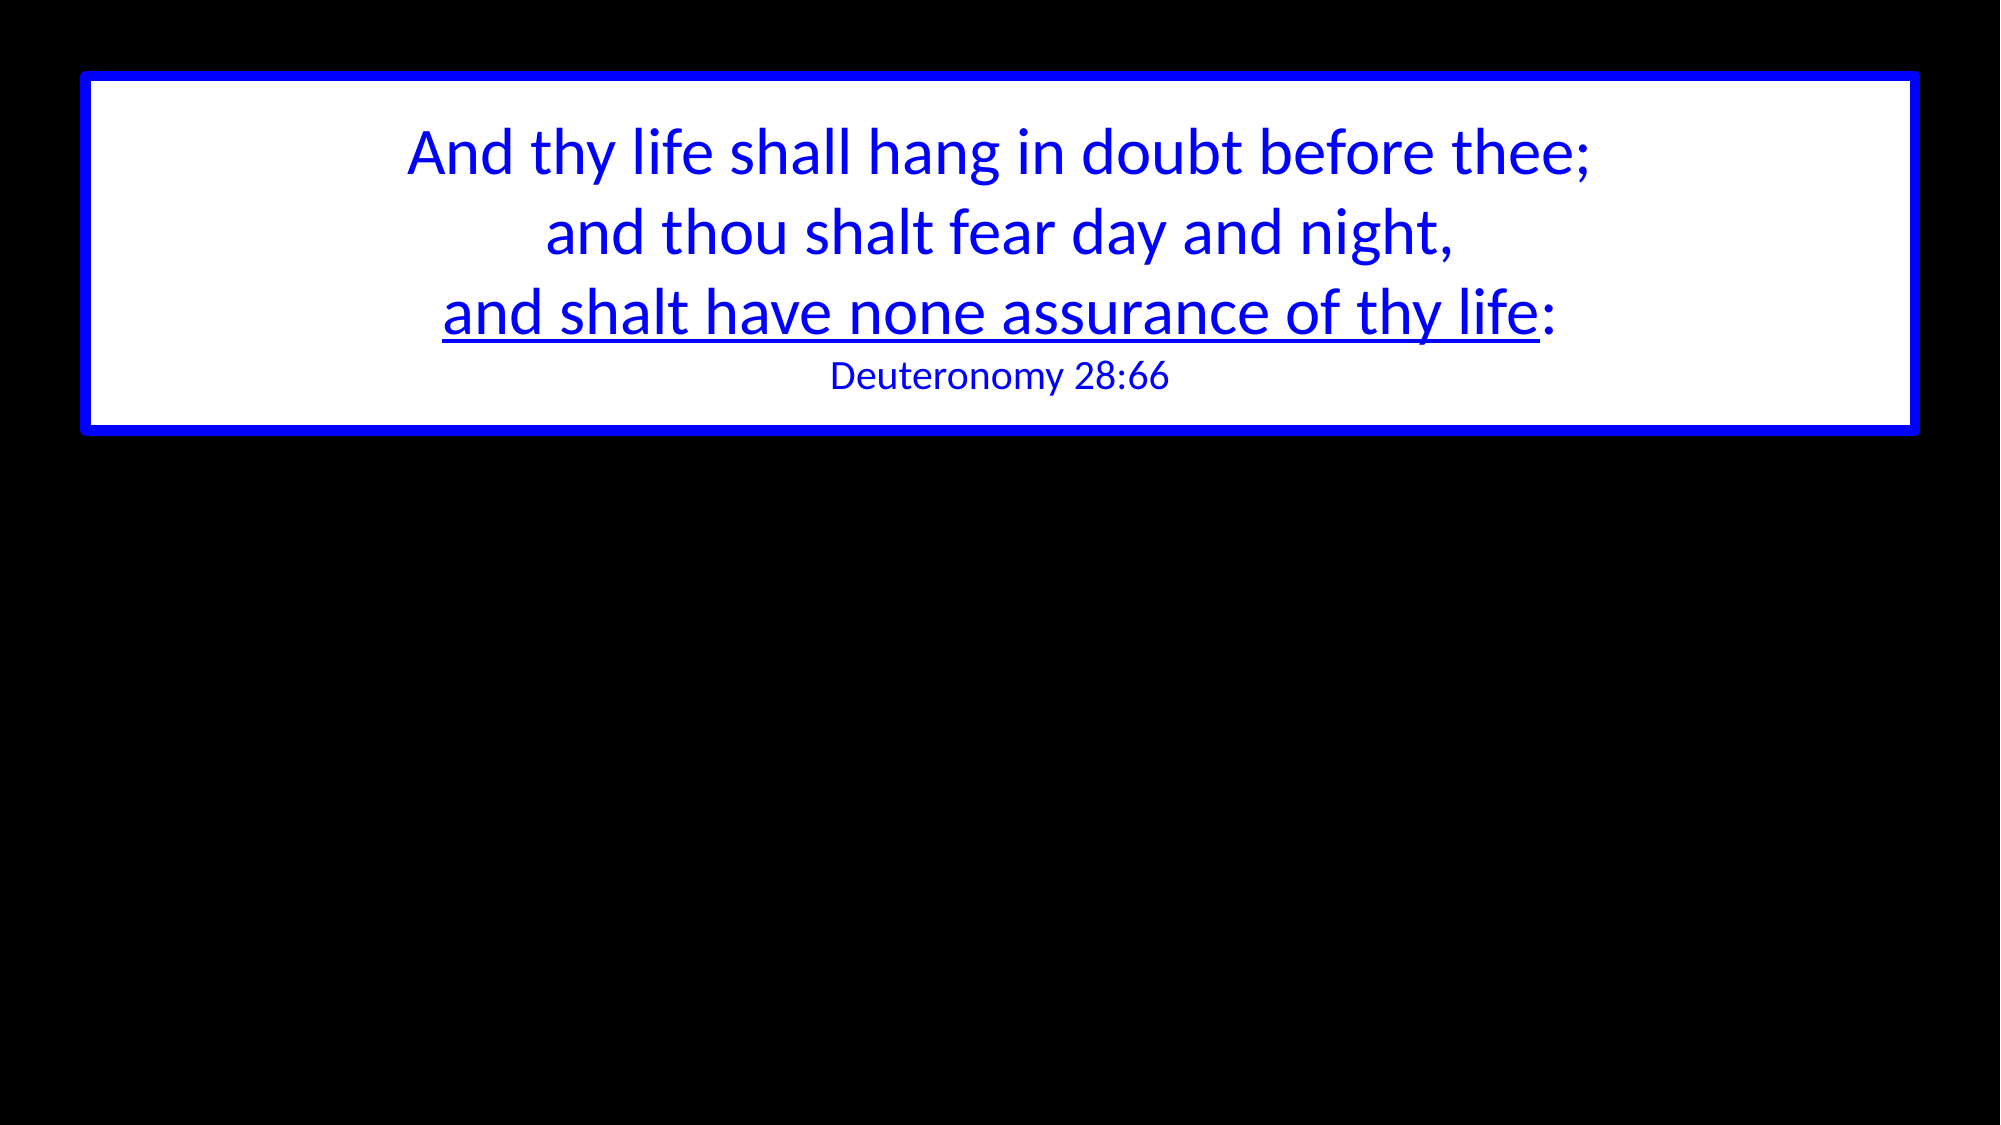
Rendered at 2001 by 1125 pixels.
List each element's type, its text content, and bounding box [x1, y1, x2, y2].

text_box And thy life shall hang in doubt before thee; and thou shalt fear day and night, and shalt have none assurance of thy life: Deuteronomy 28:66 [85, 75, 1915, 431]
